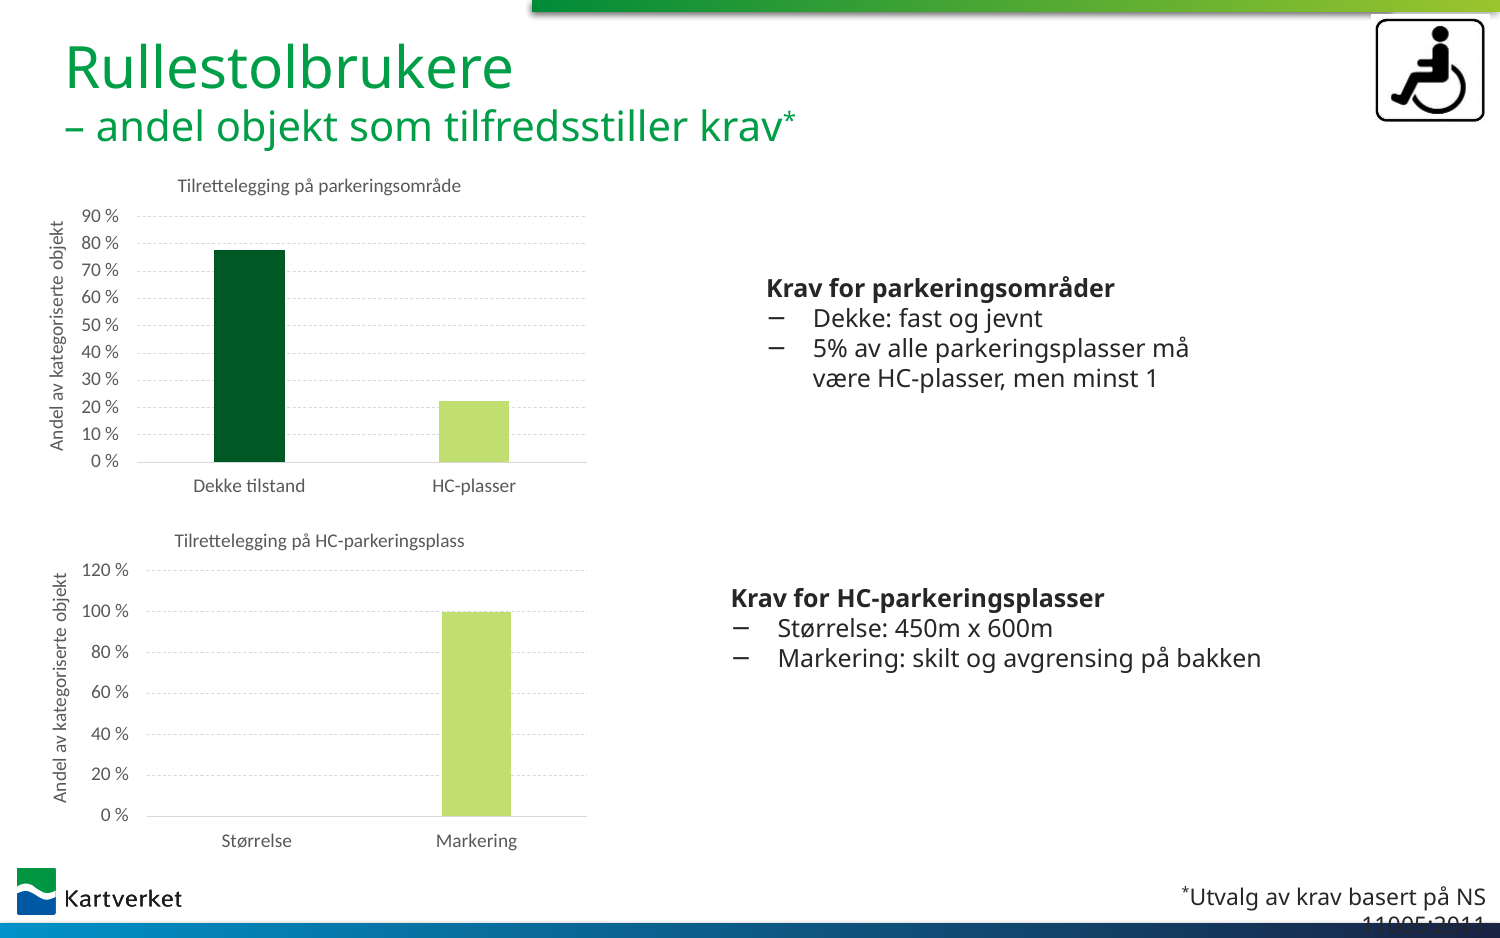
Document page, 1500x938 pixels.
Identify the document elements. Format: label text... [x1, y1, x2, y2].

picture [1371, 13, 1491, 127]
text_box *Utvalg av krav basert på NS 11005:2011 [1068, 873, 1500, 938]
text_box Krav for HC-parkeringsplasser Størrelse: 450m x 600m Markering: skilt og avgrensing på bakken [715, 574, 1278, 680]
text_box Rullestolbrukere – andel objekt som tilfredsstiller krav* [49, 23, 1431, 158]
text_box Krav for parkeringsområder Dekke: fast og jevnt 5% av alle parkeringsplasser må være HC-plasser, men minst 1 [751, 264, 1232, 400]
picture [41, 520, 598, 859]
picture [41, 166, 598, 505]
